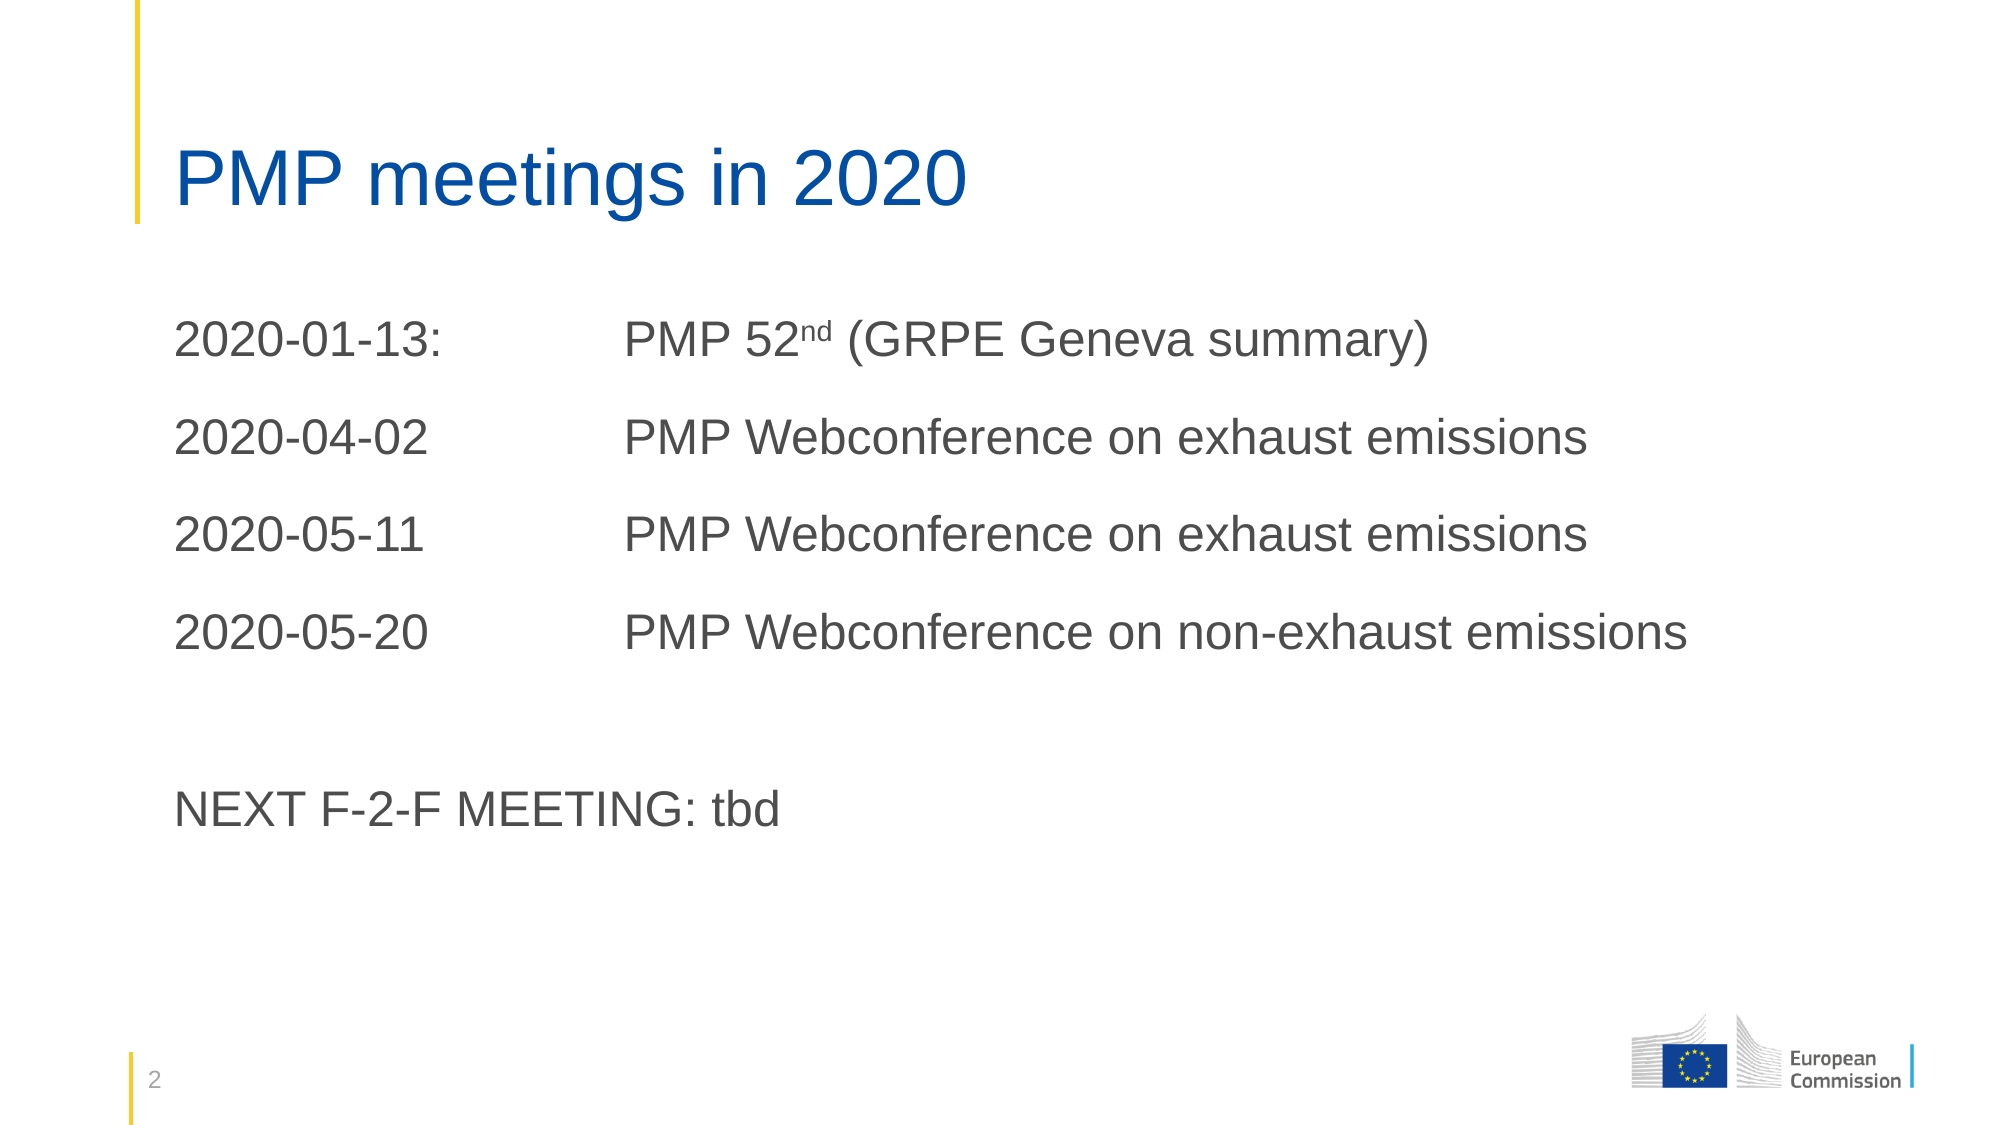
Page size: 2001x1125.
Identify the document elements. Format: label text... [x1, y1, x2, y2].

picture [1631, 1013, 1915, 1091]
list 2020-01-13: PMP 52nd (GRPE Geneva summary) 2020-04-02 PMP Webconference on exhaust emissions 2020-05-11 PMP Webconference on exhaust emissions 2020-05-20 PMP Webconference on non-exhaust emissions NEXT F-2-F MEETING: tbd [158, 299, 1843, 984]
title PMP meetings in 2020 [159, 94, 1843, 223]
